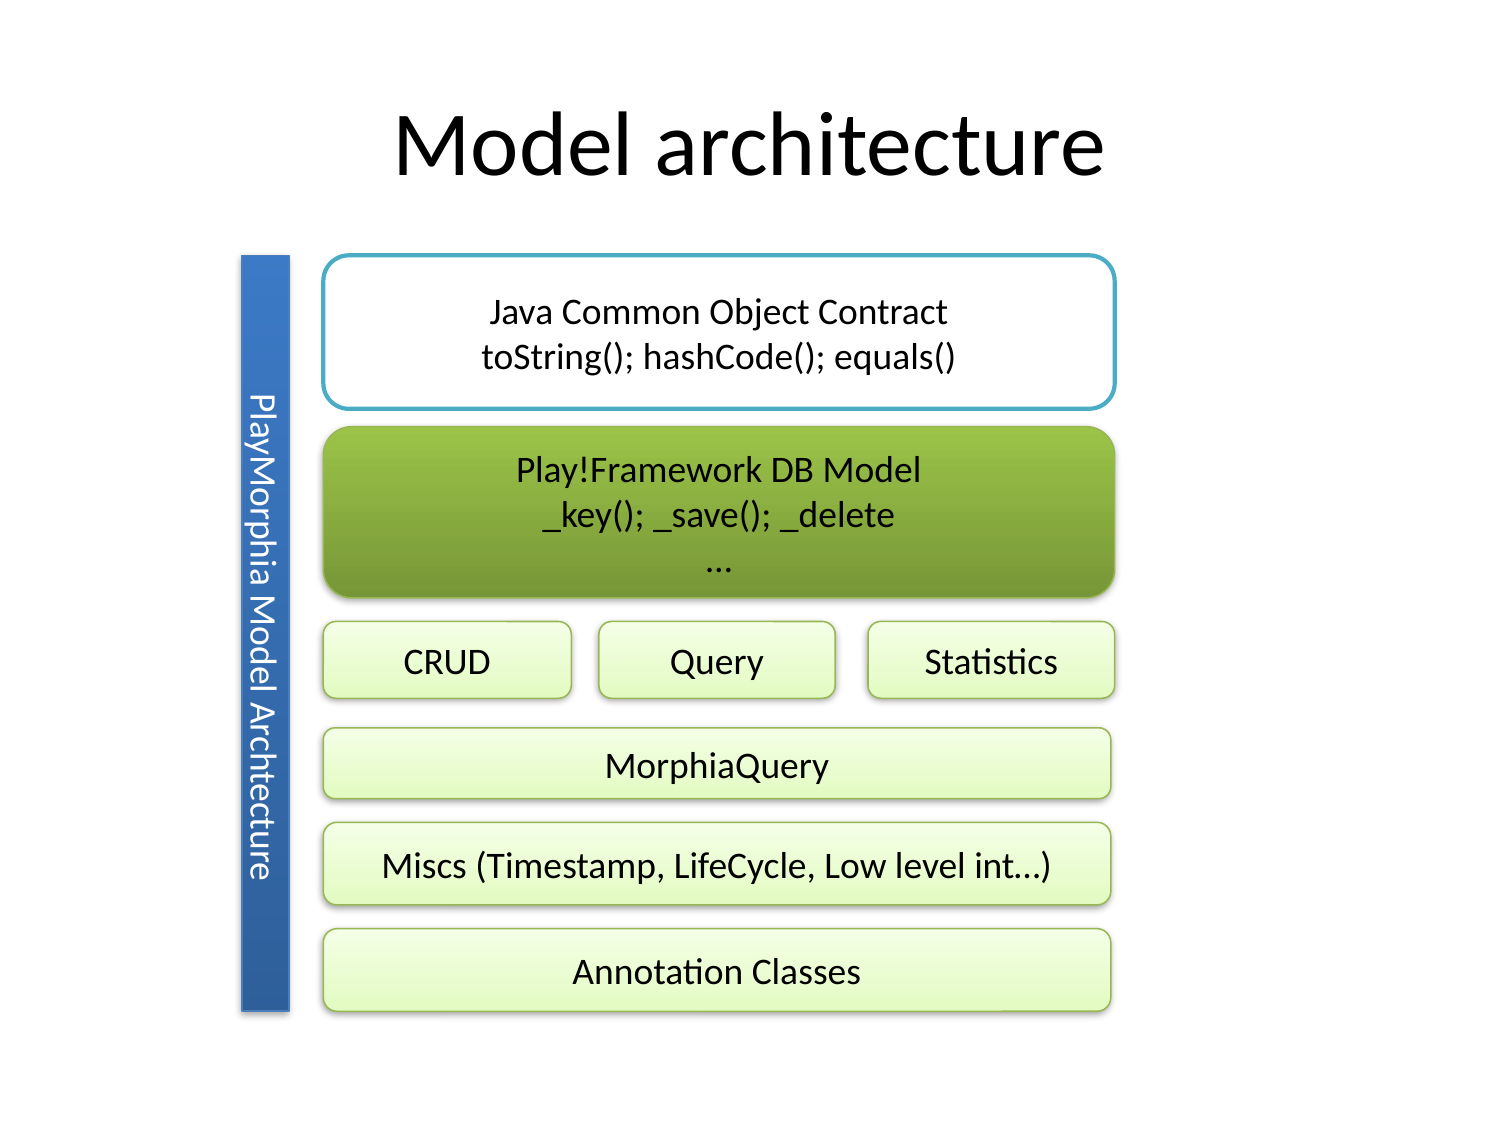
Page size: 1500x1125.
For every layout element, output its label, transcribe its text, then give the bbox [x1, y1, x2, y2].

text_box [206, 207, 1152, 1059]
title Model architecture [75, 45, 1425, 233]
